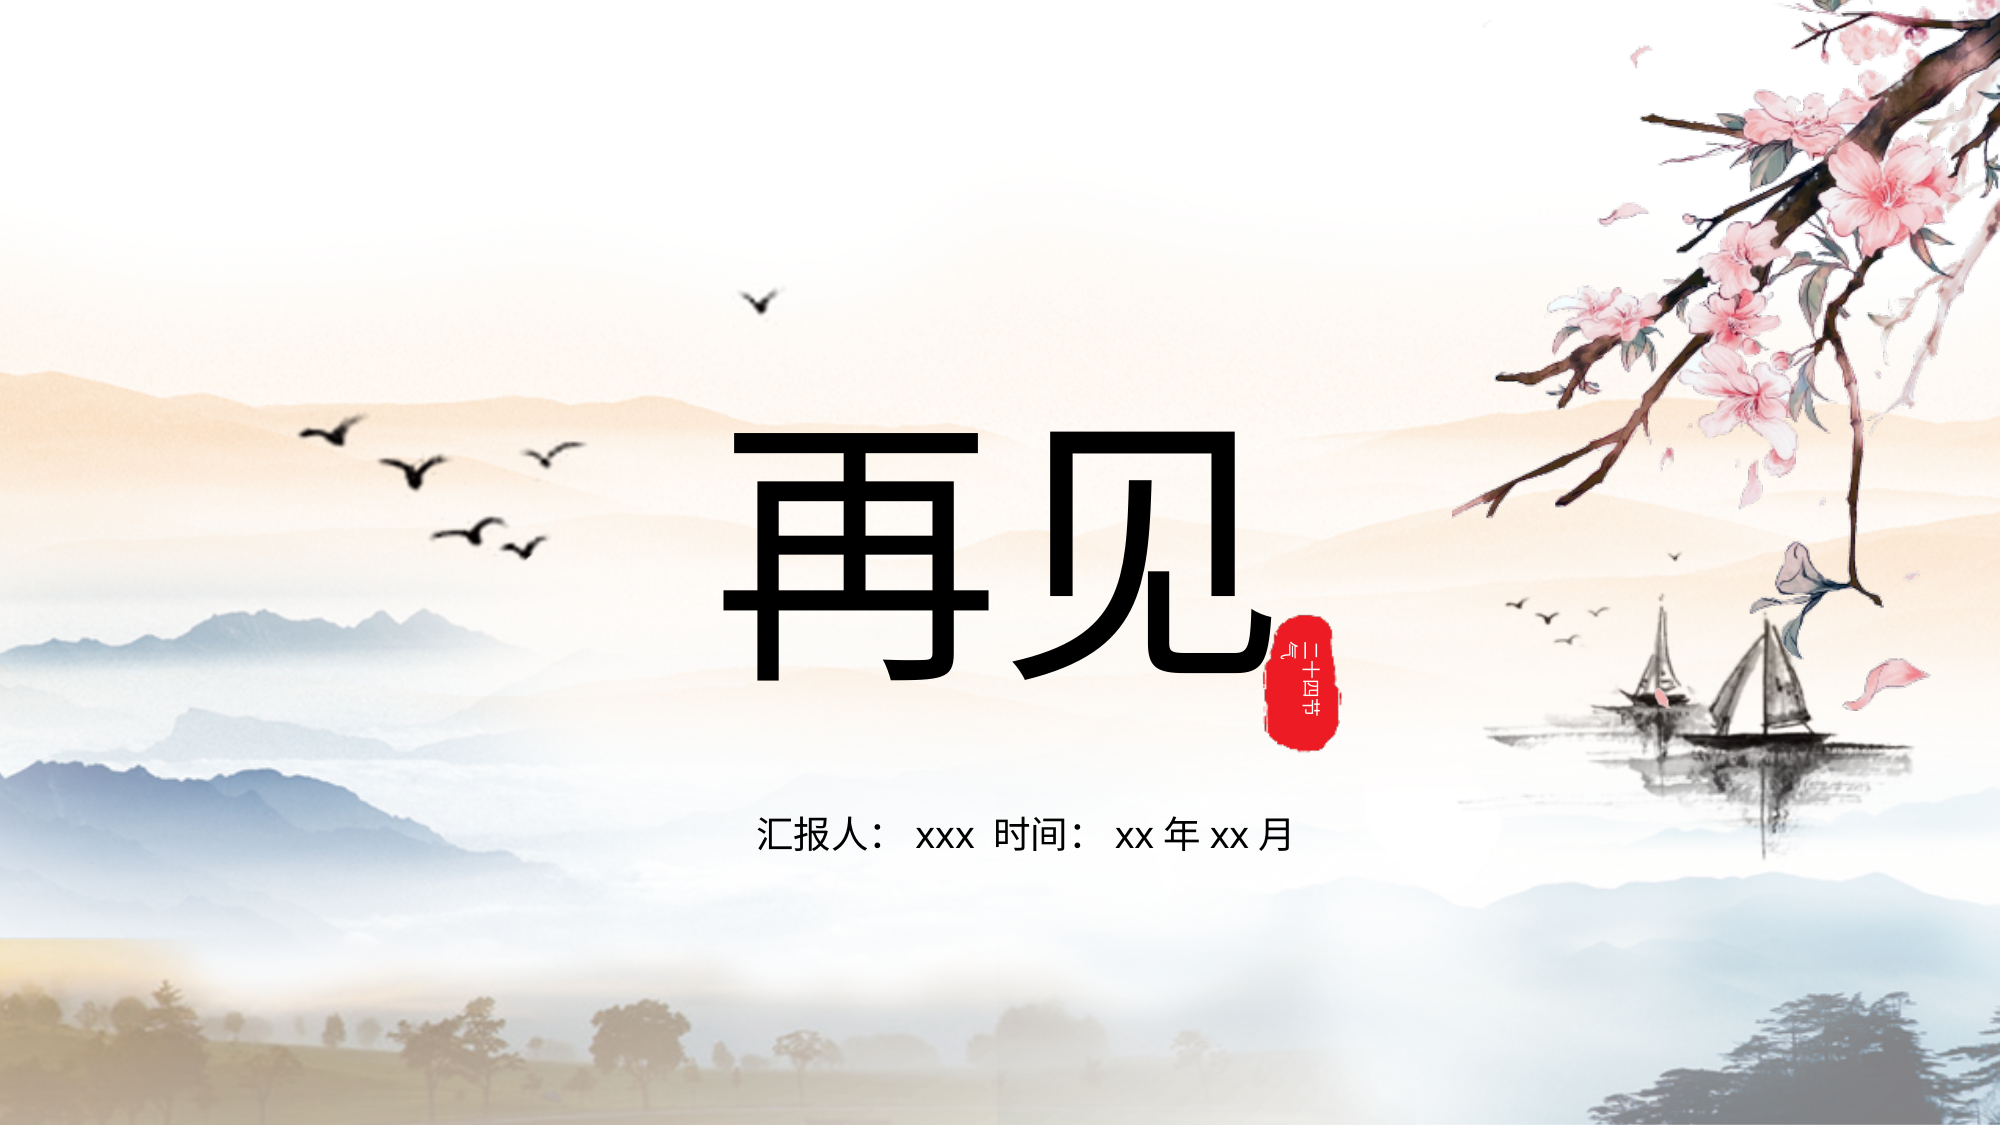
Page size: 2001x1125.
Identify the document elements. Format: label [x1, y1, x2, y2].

picture [0, 0, 2000, 1125]
text_box [1251, 606, 1354, 765]
